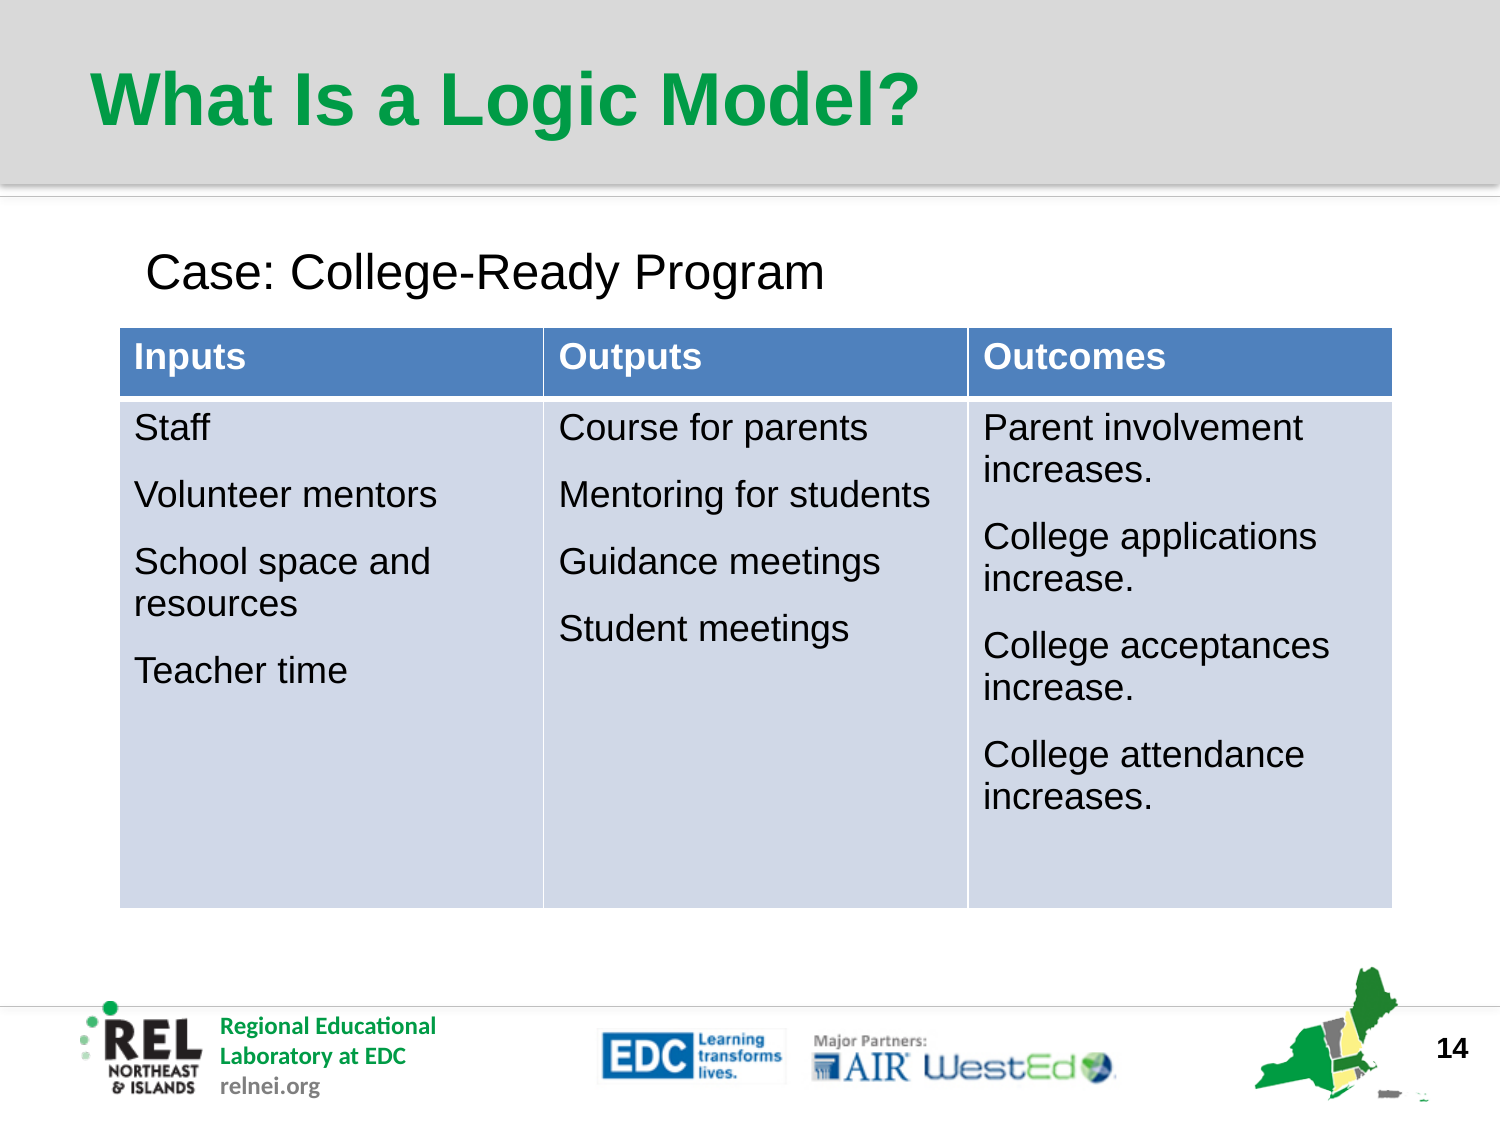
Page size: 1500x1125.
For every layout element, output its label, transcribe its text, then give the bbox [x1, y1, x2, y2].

table_cell Course for parents Mentoring for students Guidance meetings Student meetings [544, 402, 967, 908]
slide_number 14 [1392, 1017, 1484, 1077]
table_header Outputs [544, 328, 967, 396]
table_header Outcomes [969, 328, 1392, 396]
picture [594, 1028, 1138, 1091]
table_cell Parent involvement increases. College applications increase. College acceptances increase. College attendance increases. [969, 402, 1392, 908]
title What Is a Logic Model? [75, 25, 1425, 165]
text_box Case: College-Ready Program [130, 231, 841, 307]
picture [80, 1001, 227, 1108]
table_cell Staff Volunteer mentors School space and resources Teacher time [120, 402, 543, 908]
table_header Inputs [120, 328, 543, 396]
picture [1245, 964, 1442, 1103]
